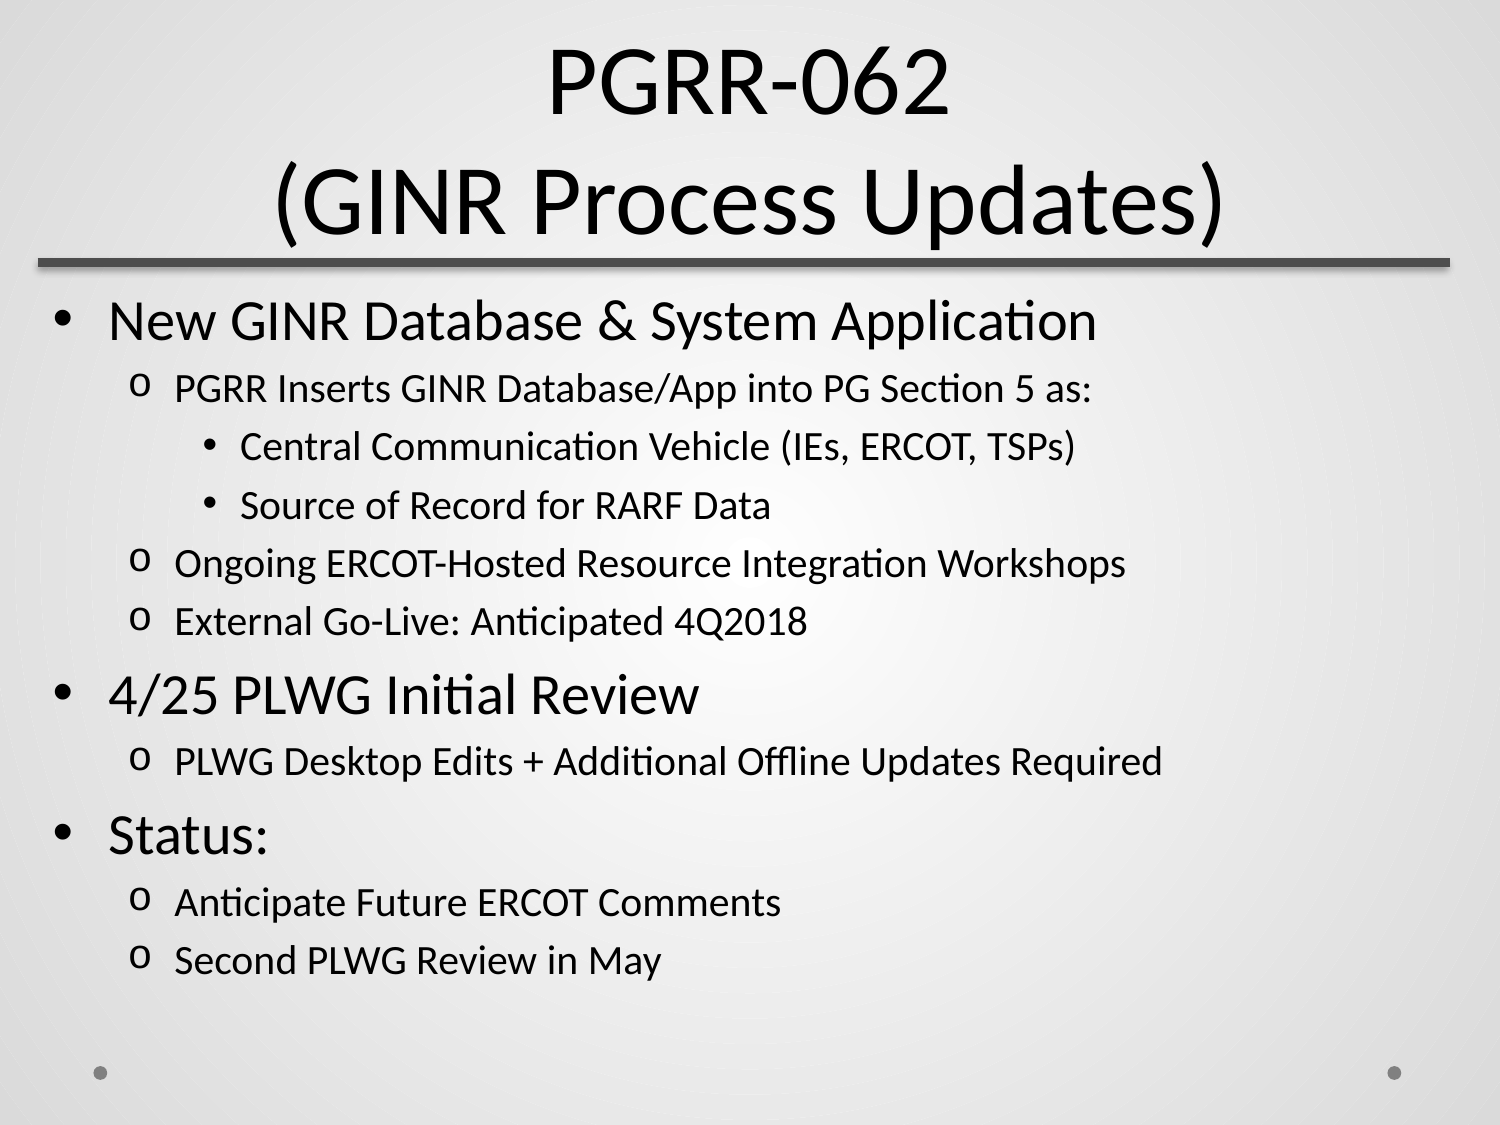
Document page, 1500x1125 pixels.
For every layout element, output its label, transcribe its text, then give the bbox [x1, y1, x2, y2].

list New GINR Database & System Application PGRR Inserts GINR Database/App into PG Section 5 as: Central Communication Vehicle (IEs, ERCOT, TSPs) Source of Record for RARF Data Ongoing ERCOT-Hosted Resource Integration Workshops External Go-Live: Anticipated 4Q2018 4/25 PLWG Initial Review PLWG Desktop Edits + Additional Offline Updates Required Status: Anticipate Future ERCOT Comments Second PLWG Review in May [37, 275, 1475, 1038]
title PGRR-062 (GINR Process Updates) [75, 0, 1425, 257]
